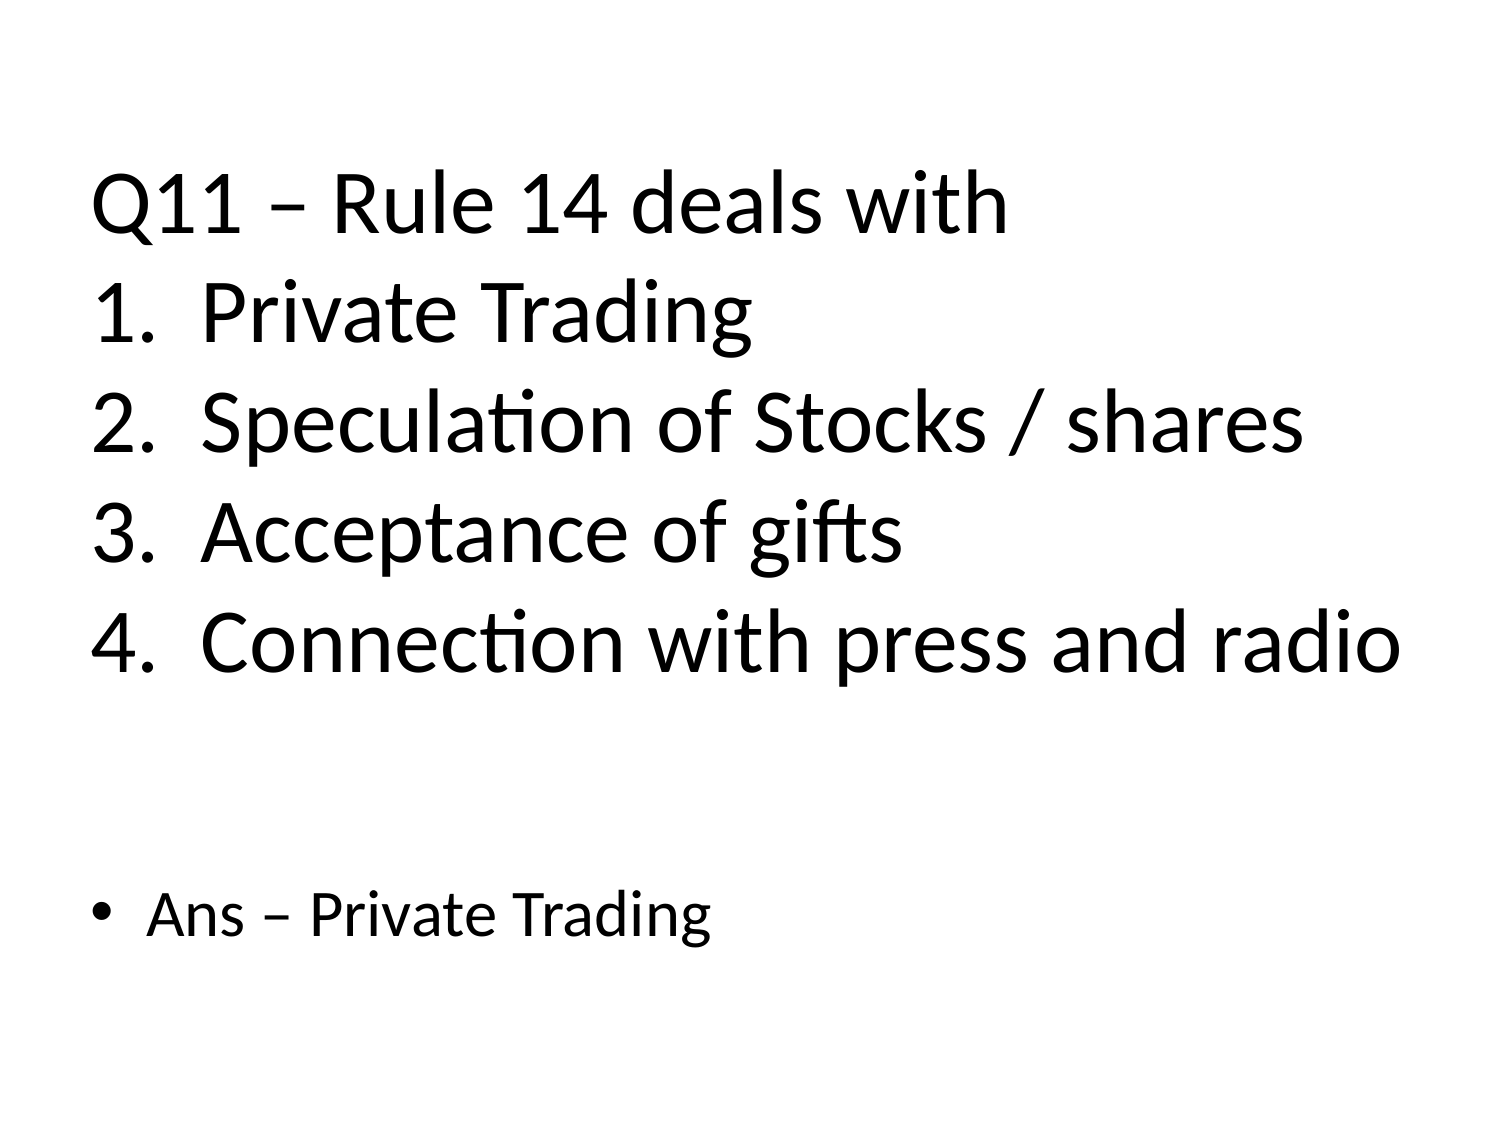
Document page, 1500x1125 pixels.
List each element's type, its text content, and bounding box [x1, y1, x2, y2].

title Q11 – Rule 14 deals with 1. Private Trading 2. Speculation of Stocks / shares 3. Acceptance of gifts 4. Connection with press and radio [75, 45, 1425, 788]
list Ans – Private Trading [75, 862, 1425, 1005]
